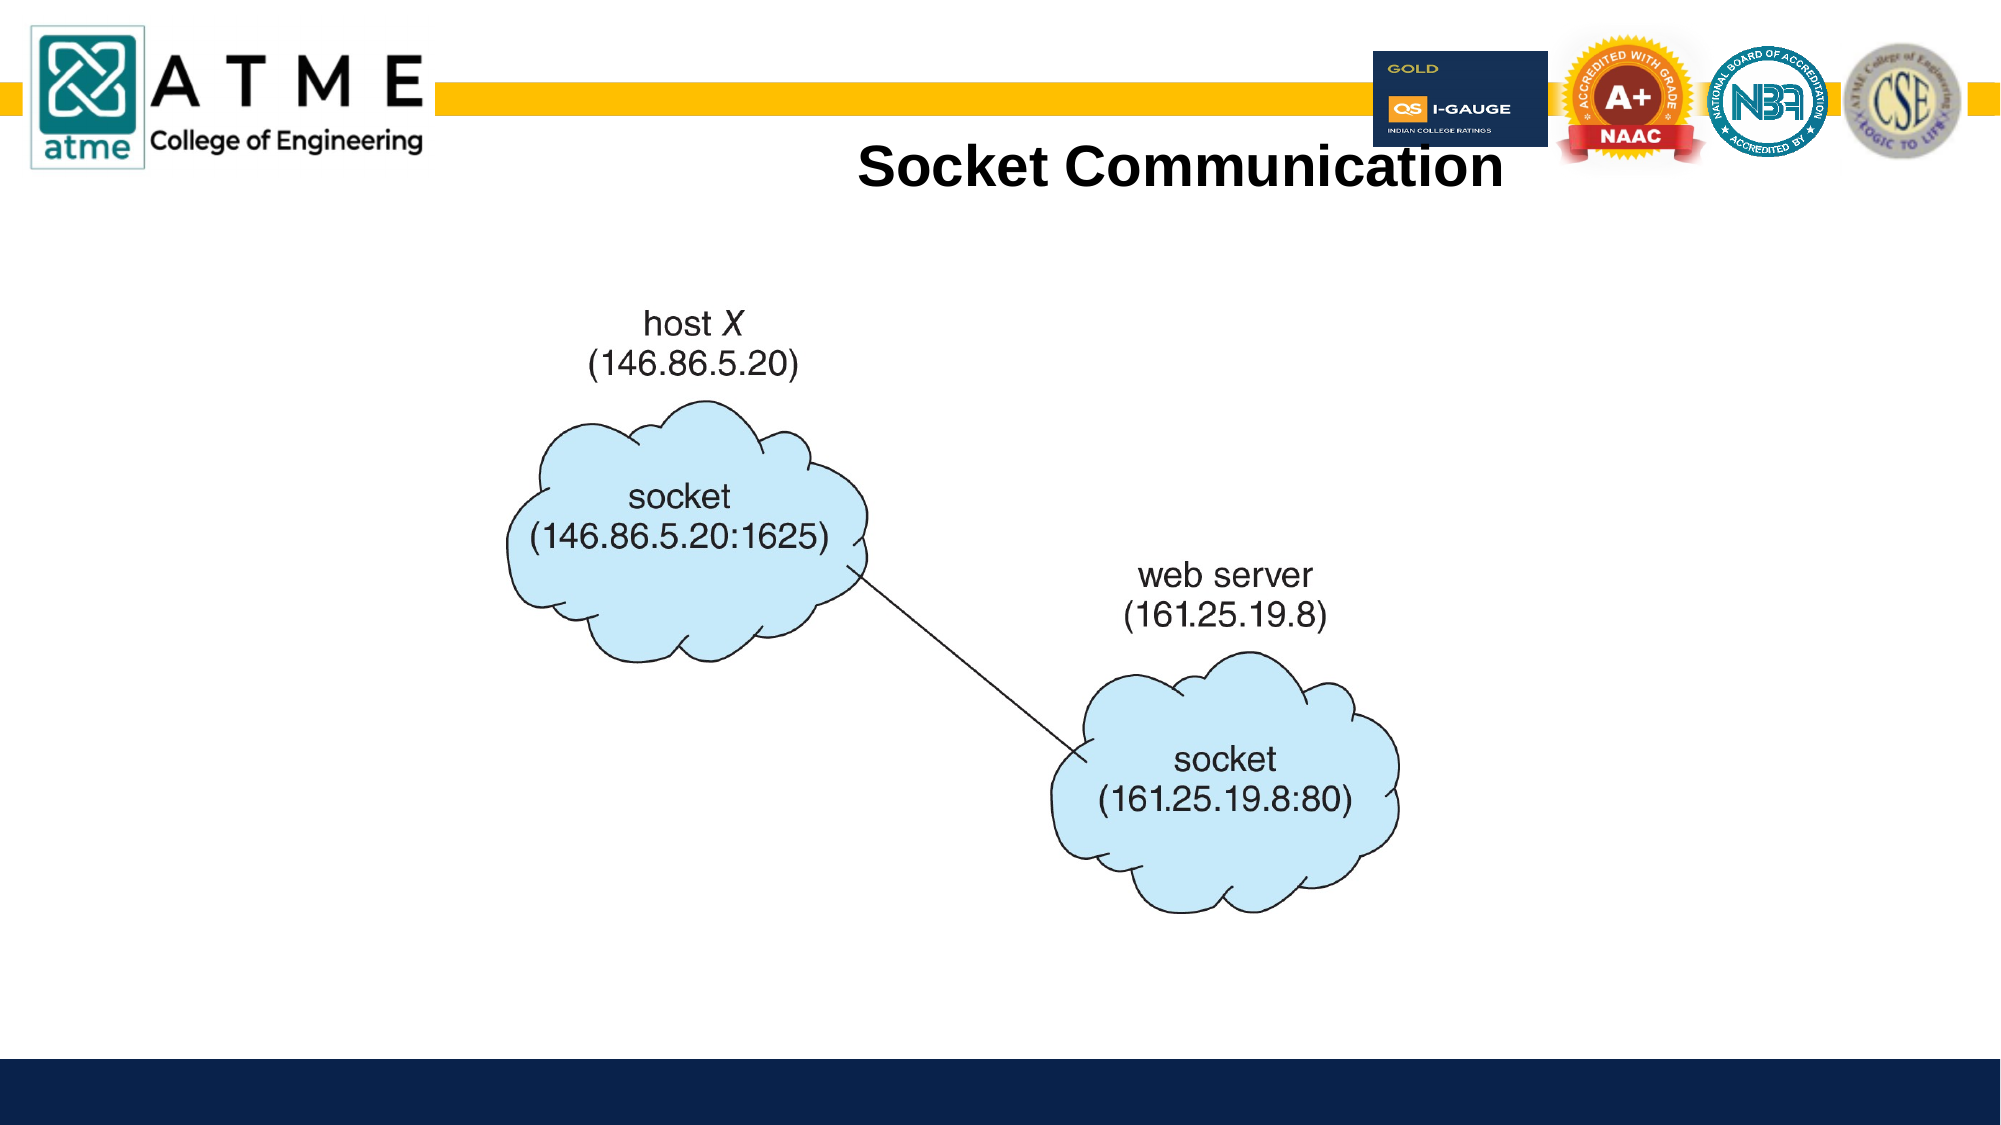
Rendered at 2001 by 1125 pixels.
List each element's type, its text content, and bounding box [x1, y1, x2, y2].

picture [1373, 20, 1828, 180]
picture [506, 305, 1400, 914]
picture [0, 1059, 2001, 1125]
text_box Socket Communication [843, 120, 1521, 205]
picture [22, 15, 435, 178]
picture [1840, 26, 1968, 176]
